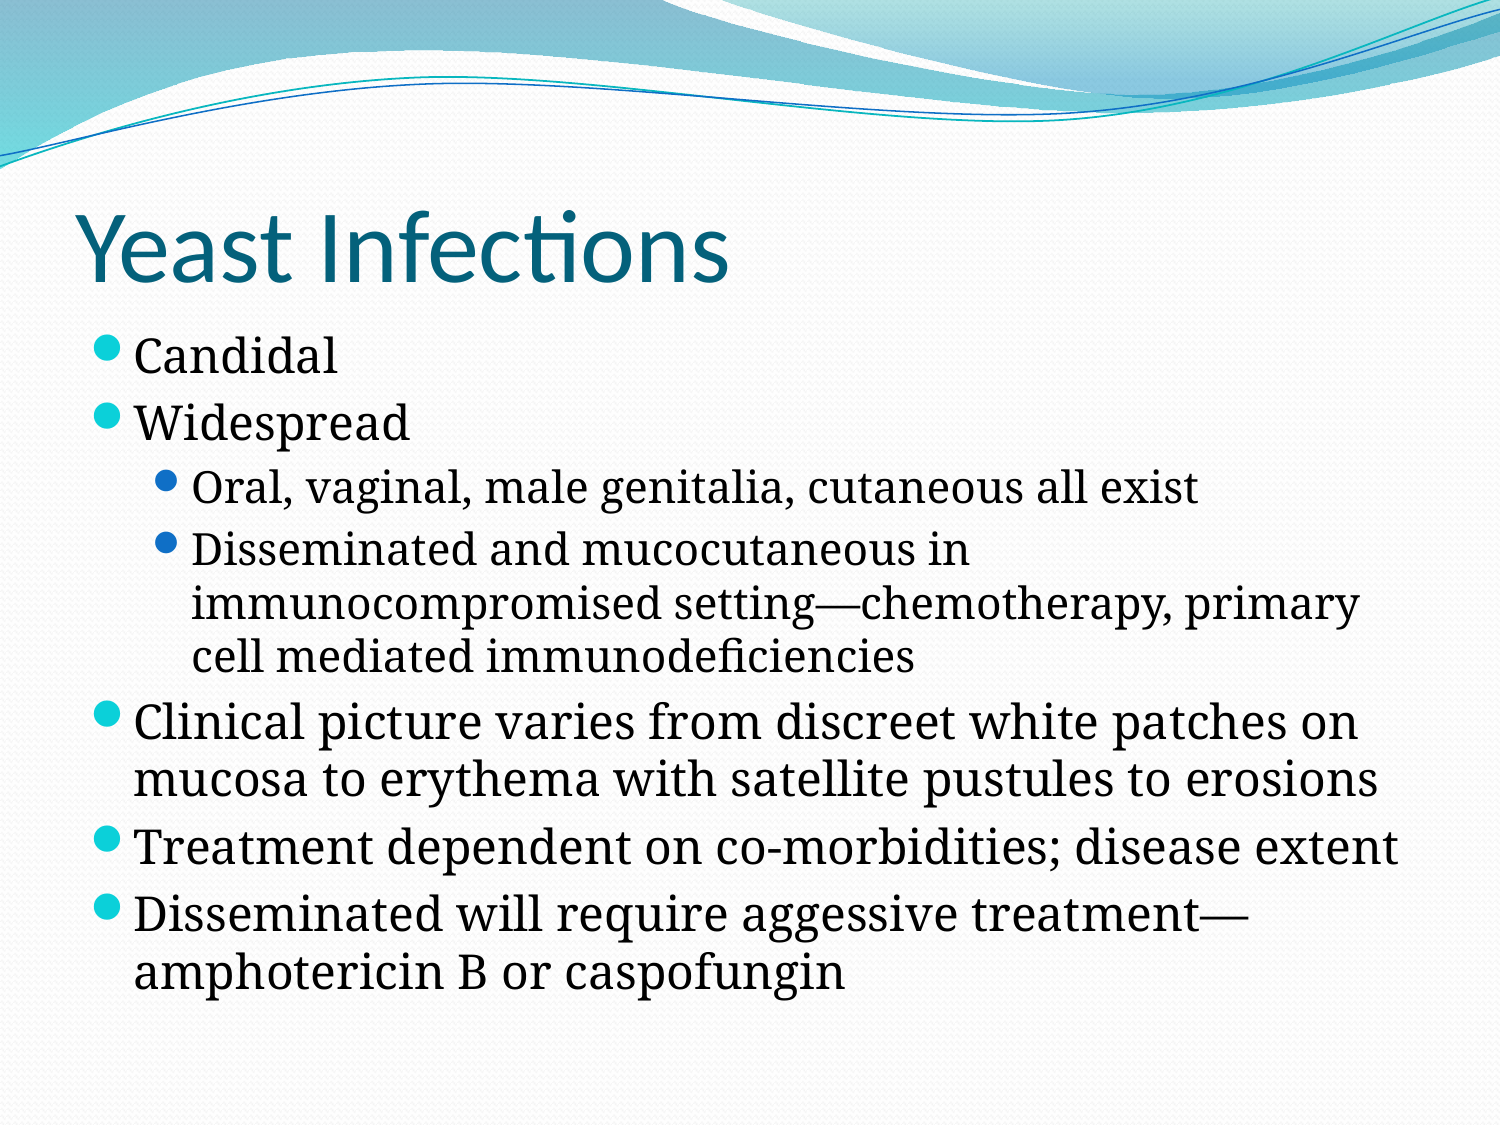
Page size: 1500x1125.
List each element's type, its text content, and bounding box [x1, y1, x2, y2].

title Yeast Infections [74, 115, 1426, 304]
list Candidal Widespread Oral, vaginal, male genitalia, cutaneous all exist Disseminated and mucocutaneous in immunocompromised setting—chemotherapy, primary cell mediated immunodeficiencies Clinical picture varies from discreet white patches on mucosa to erythema with satellite pustules to erosions Treatment dependent on co-morbidities; disease extent Disseminated will require aggessive treatment—amphotericin B or caspofungin [74, 317, 1426, 1038]
